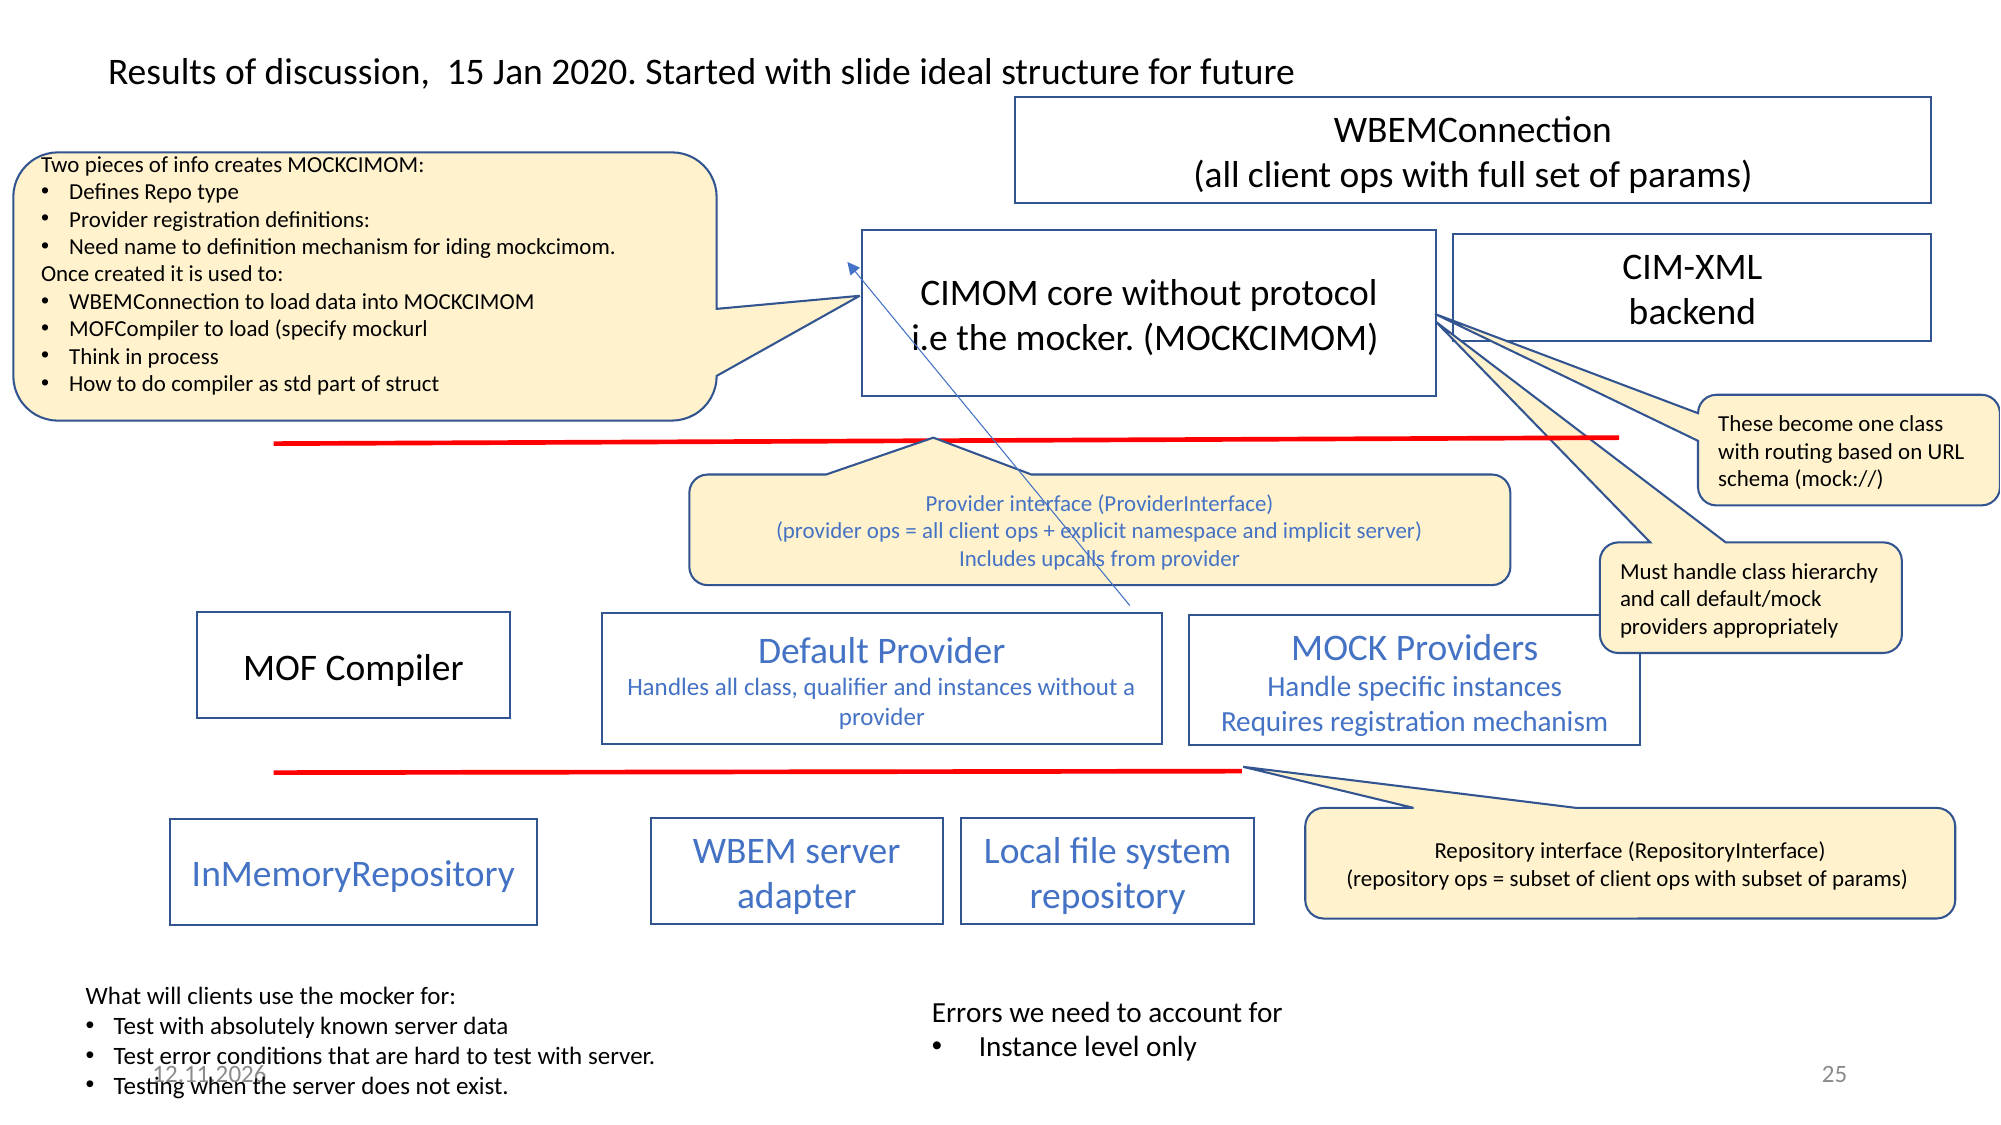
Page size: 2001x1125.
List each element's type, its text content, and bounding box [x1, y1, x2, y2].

text_box CIMOM core without protocol i.e the mocker. (MOCKCIMOM) [861, 229, 1437, 397]
text_box Provider interface (ProviderInterface) (provider ops = all client ops + explicit namespace and implicit server) Includes upcalls from provider [1130, 473, 1512, 587]
text_box Results of discussion, 15 Jan 2020. Started with slide ideal structure for future [93, 39, 1312, 100]
text_box Repository interface (RepositoryInterface) (repository ops = subset of client ops with subset of params) [1242, 765, 1957, 920]
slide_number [137, 1042, 588, 1103]
text_box These become one class with routing based on URL schema (mock://) [1434, 312, 2000, 507]
text_box WBEM server adapter [650, 817, 944, 925]
text_box What will clients use the mocker for: Test with absolutely known server data Test error conditions that are hard to test with server. Testing when the server does not exist. [70, 972, 672, 1107]
text_box InMemoryRepository [169, 818, 538, 926]
text_box Two pieces of info creates MOCKCIMOM: Defines Repo type Provider registration definitions: Need name to definition mechanism for iding mockcimom. Once created it is used to: WBEMConnection to load data into MOCKCIMOM MOFCompiler to load (specify mockurl Think in process How to do compiler as std part of struct [12, 151, 847, 422]
text_box MOCK Providers Handle specific instances Requires registration mechanism [1188, 614, 1641, 746]
text_box Local file system repository [960, 817, 1255, 925]
slide_number 25 [1412, 1042, 1863, 1103]
text_box CIM-XML backend [1452, 233, 1932, 342]
text_box Provider interface (ProviderInterface) (provider ops = all client ops + explicit namespace and implicit server) Includes upcalls from provider [688, 466, 847, 587]
text_box Must handle class hierarchy and call default/mock providers appropriately [1553, 444, 1903, 655]
text_box Must handle class hierarchy and call default/mock providers appropriately [1435, 321, 1587, 435]
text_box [273, 437, 847, 444]
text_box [1130, 437, 1620, 444]
text_box Errors we need to account for Instance level only [917, 985, 1299, 1116]
text_box WBEMConnection (all client ops with full set of params) [1014, 96, 1932, 204]
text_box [847, 261, 1130, 606]
text_box MOF Compiler [196, 611, 511, 719]
text_box Default Provider Handles all class, qualifier and instances without a provider [601, 612, 1163, 745]
